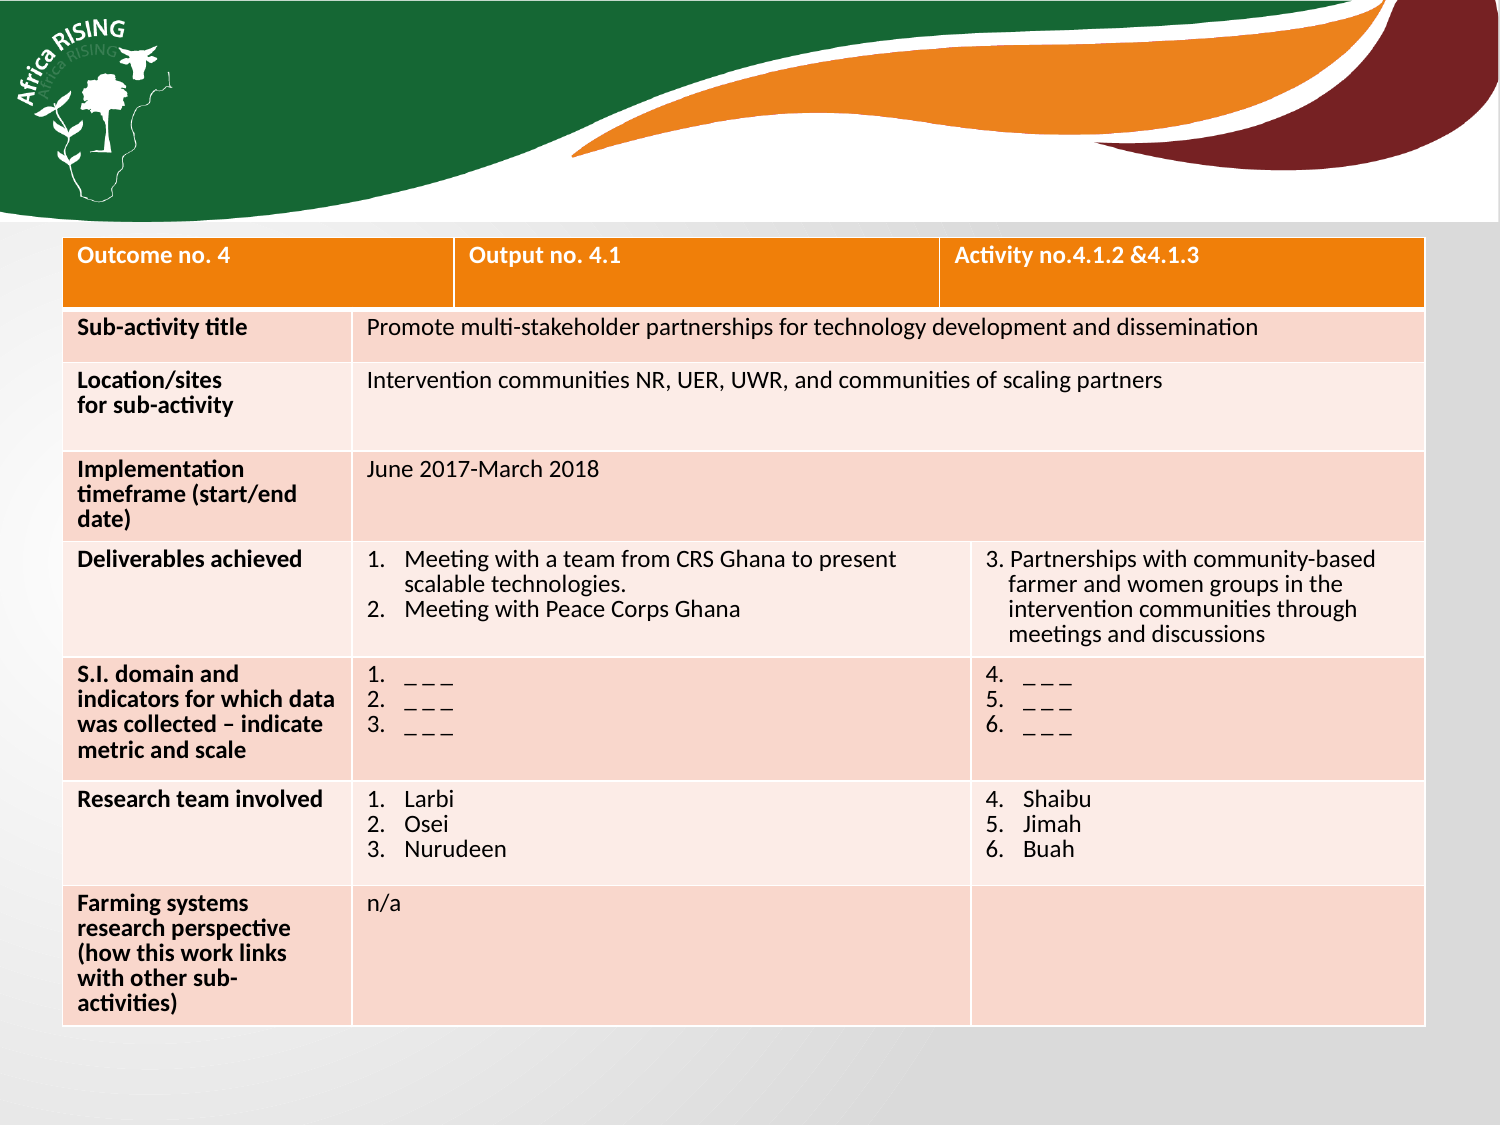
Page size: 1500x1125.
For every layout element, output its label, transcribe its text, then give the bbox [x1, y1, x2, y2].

table_cell Implementation timeframe (start/end date) [63, 452, 351, 541]
table_cell Intervention communities NR, UER, UWR, and communities of scaling partners [353, 363, 1424, 450]
table_header Output no. 4.1 [455, 238, 939, 307]
table_cell Meeting with a team from CRS Ghana to present scalable technologies. Meeting with Peace Corps Ghana [353, 542, 970, 656]
table_cell _ _ _ _ _ _ _ _ _ [353, 658, 970, 780]
table_cell n/a [353, 886, 970, 1025]
table_cell June 2017-March 2018 [353, 452, 1424, 541]
table_cell 3. Partnerships with community-based farmer and women groups in the intervention communities through meetings and discussions [972, 542, 1424, 656]
table_cell Sub-activity title [63, 312, 351, 362]
table_header Activity no.4.1.2 &4.1.3 [940, 238, 1424, 307]
table_header Outcome no. 4 [63, 238, 453, 307]
table_cell Promote multi-stakeholder partnerships for technology development and dissemination [353, 312, 1424, 362]
table_cell Shaibu Jimah Buah [972, 782, 1424, 885]
table_cell _ _ _ _ _ _ _ _ _ [972, 658, 1424, 780]
table_cell S.I. domain and indicators for which data was collected – indicate metric and scale [63, 658, 351, 780]
picture [0, 0, 1499, 222]
table_cell Research team involved [63, 782, 351, 885]
table_cell Larbi Osei Nurudeen [353, 782, 970, 885]
table_cell [972, 886, 1424, 1025]
table_cell Deliverables achieved [63, 542, 351, 656]
table_cell Farming systems research perspective (how this work links with other sub-activities) [63, 886, 351, 1025]
table_cell Location/sites for sub-activity [63, 363, 351, 450]
